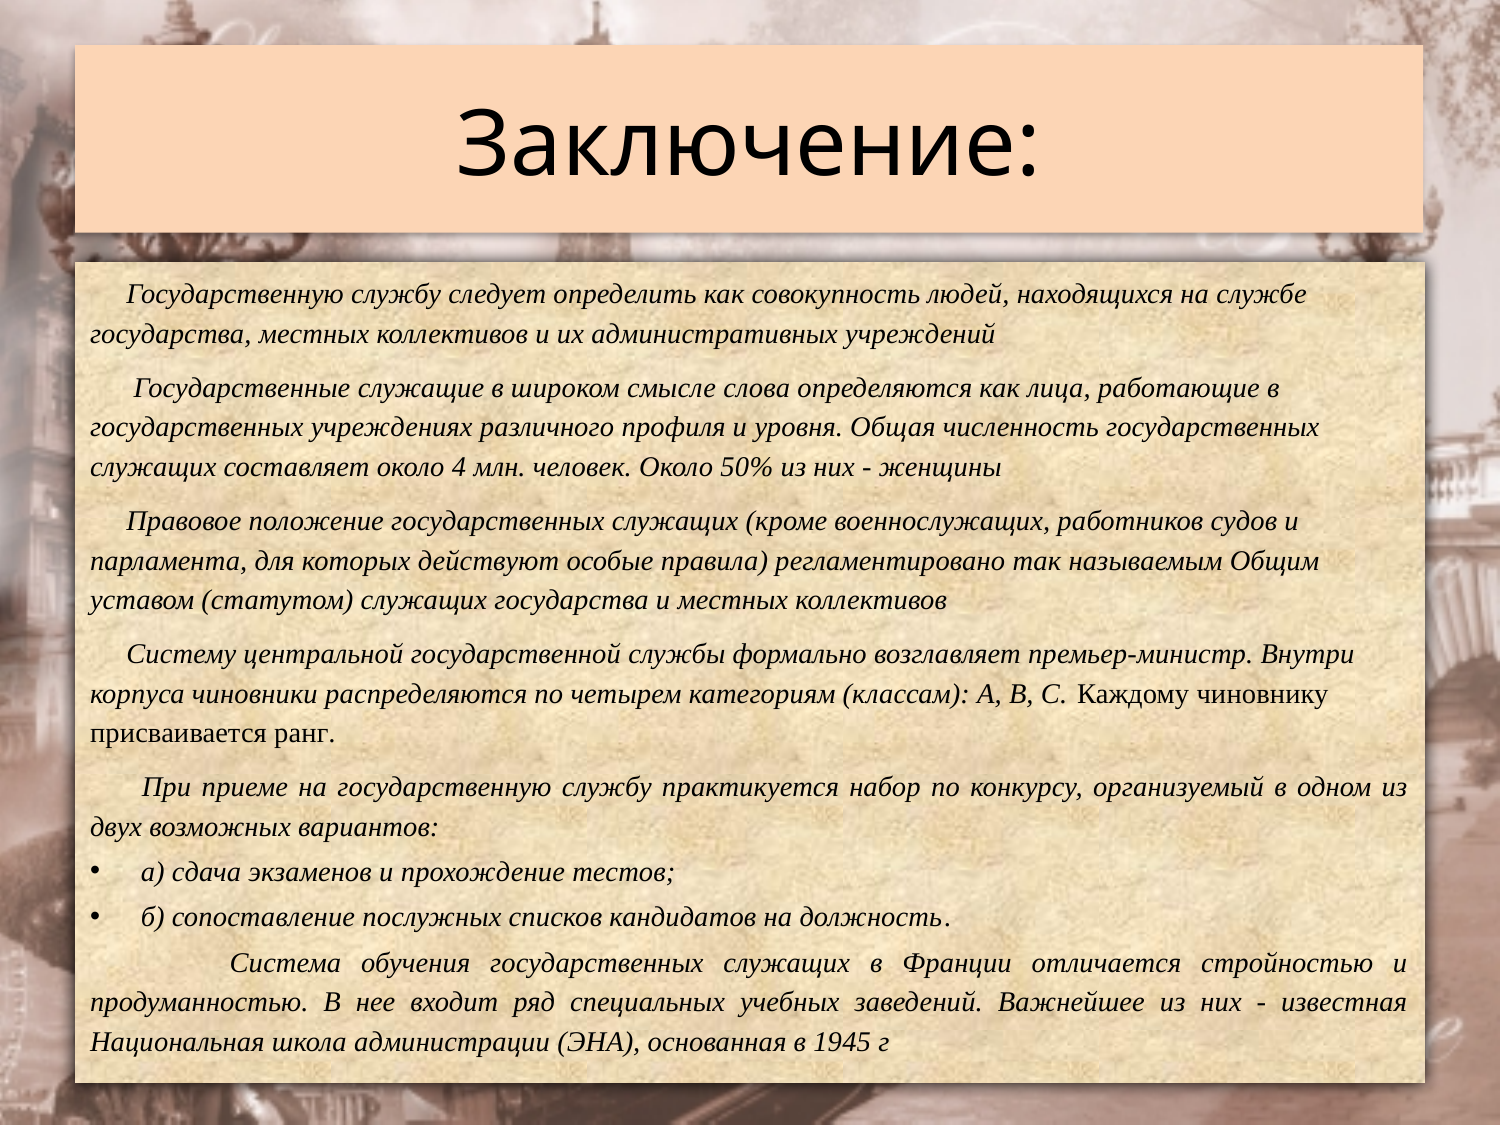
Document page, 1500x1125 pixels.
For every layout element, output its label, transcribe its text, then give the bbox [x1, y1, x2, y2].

picture [0, 0, 1500, 1125]
title Заключение: [75, 45, 1424, 233]
list Государственную службу следует определить как совокупность людей, находящихся на службе государства, местных коллективов и их административных учреждений Государственные служащие в широком смысле слова определяются как лица, работающие в государственных учреждениях различного профиля и уровня. Общая численность государственных служащих составляет около 4 млн. человек. Около 50% из них - женщины Правовое положение государственных служащих (кроме военнослужащих, работников судов и парламента, для которых действуют особые правила) регламентировано так называемым Общим уставом (статутом) служащих государства и местных коллективов Систему центральной государственной службы формально возглавляет премьер-министр. Внутри корпуса чиновники распределяются по четырем категориям (классам): А, В, С. Каждому чиновнику присваивается ранг. При приеме на государственную службу практикуется набор по конкурсу, организуемый в одном из двух возможных вариантов: а) сдача экзаменов и прохождение тестов; б) сопоставление послужных списков кандидатов на должность. Система обучения государственных служащих в Франции отличается стройностью и продуманностью. В нее входит ряд специальных учебных заведений. Важнейшее из них - известная Национальная школа администрации (ЭНА), основанная в 1945 г [75, 262, 1425, 1083]
